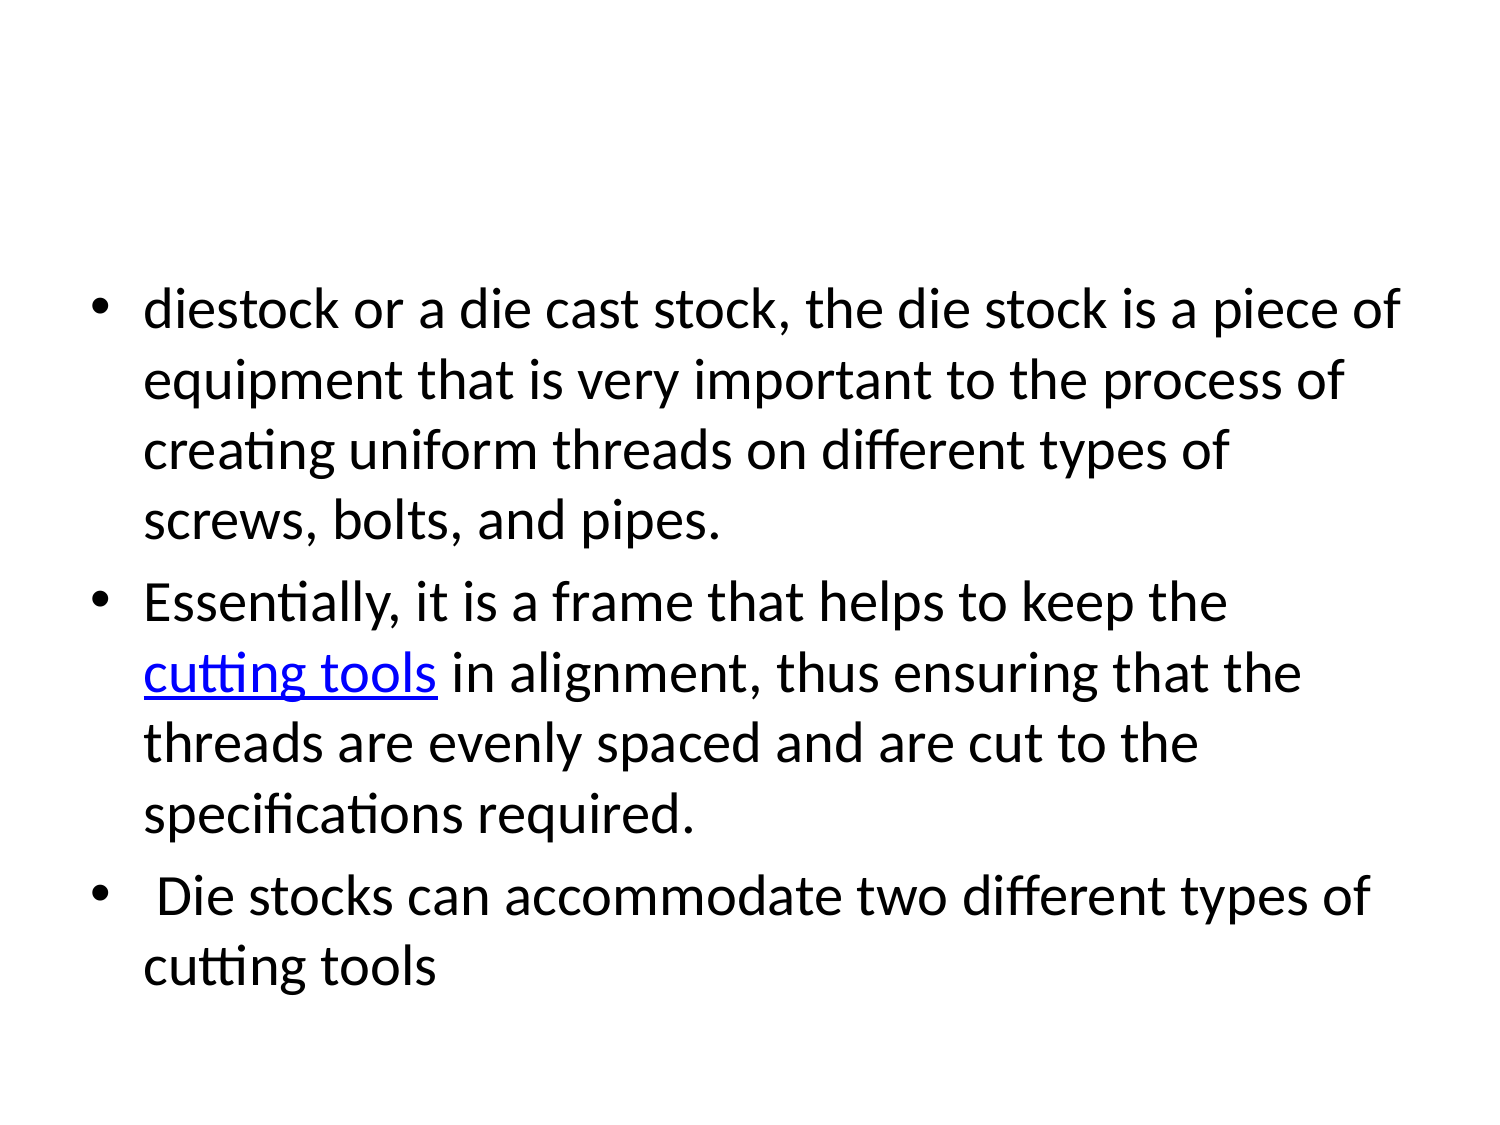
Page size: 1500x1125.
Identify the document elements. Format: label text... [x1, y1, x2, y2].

list diestock or a die cast stock, the die stock is a piece of equipment that is very important to the process of creating uniform threads on different types of screws, bolts, and pipes. Essentially, it is a frame that helps to keep the cutting tools in alignment, thus ensuring that the threads are evenly spaced and are cut to the specifications required. Die stocks can accommodate two different types of cutting tools [75, 262, 1425, 1005]
